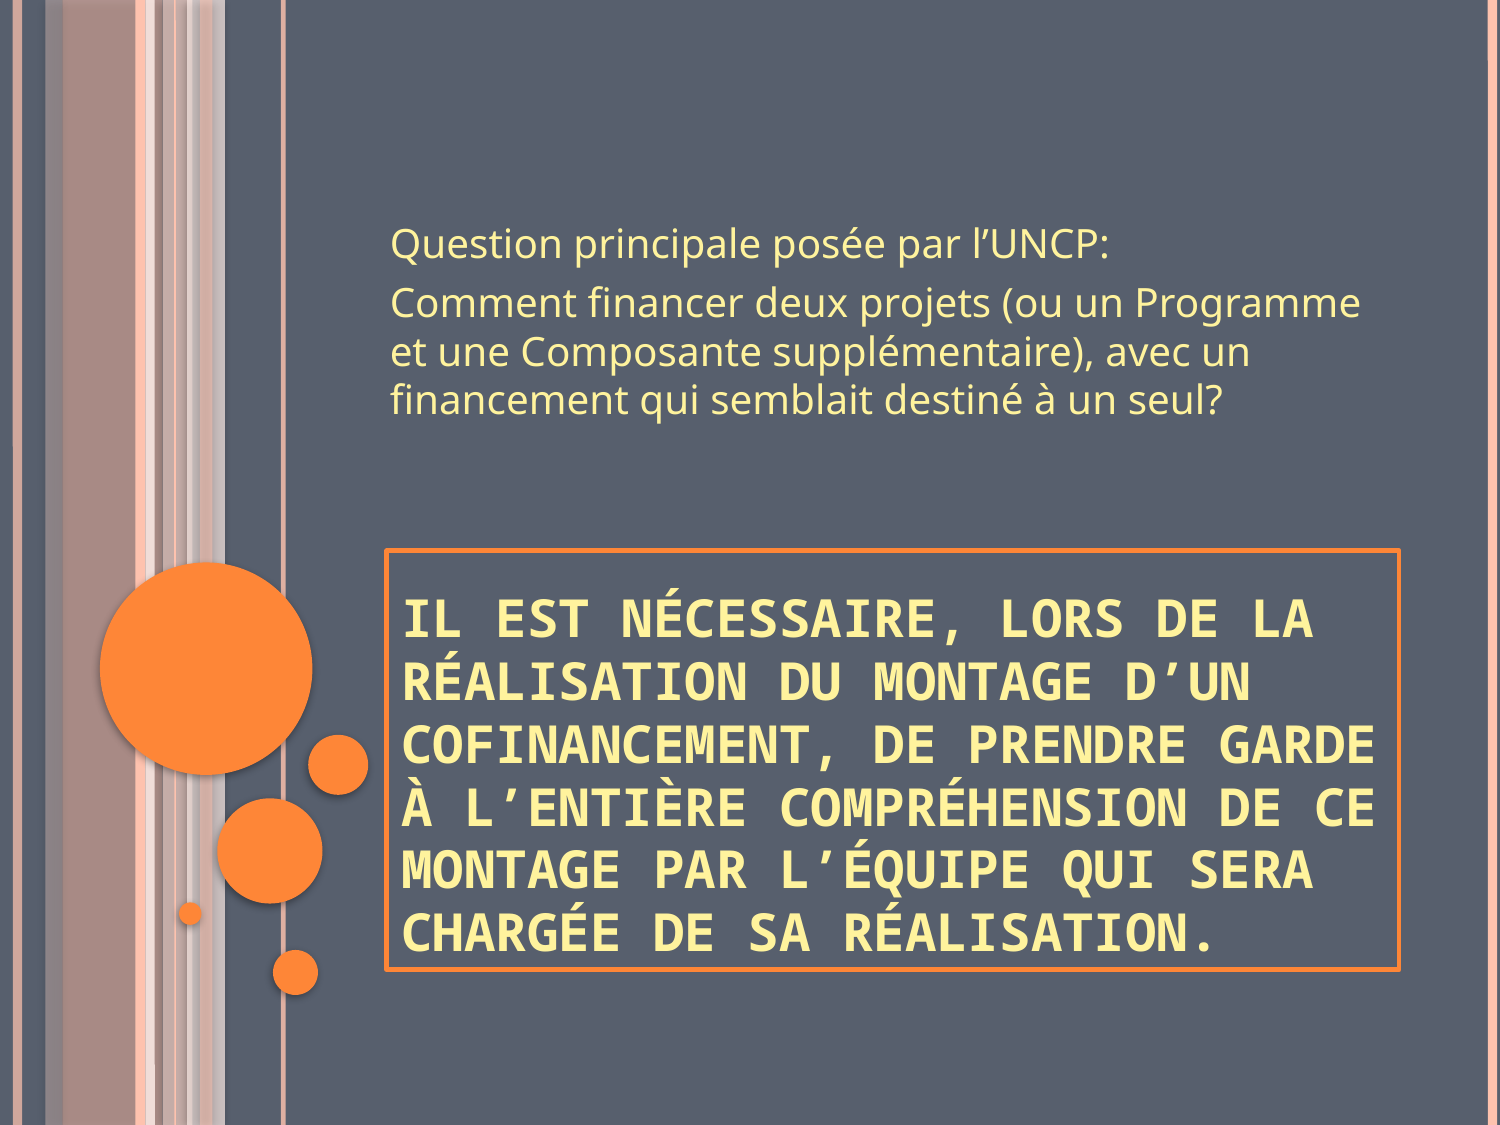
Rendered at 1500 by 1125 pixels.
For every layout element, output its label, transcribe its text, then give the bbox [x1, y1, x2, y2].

title Il est nécessaire, lors de la réalisation du montage d’un cofinancement, de prendre garde à l’entière compréhension de ce montage par l’équipe qui sera chargée de sa réalisation. [386, 550, 1400, 970]
list Question principale posée par l’UNCP: Comment financer deux projets (ou un Programme et une Composante supplémentaire), avec un financement qui semblait destiné à un seul? [375, 210, 1388, 436]
